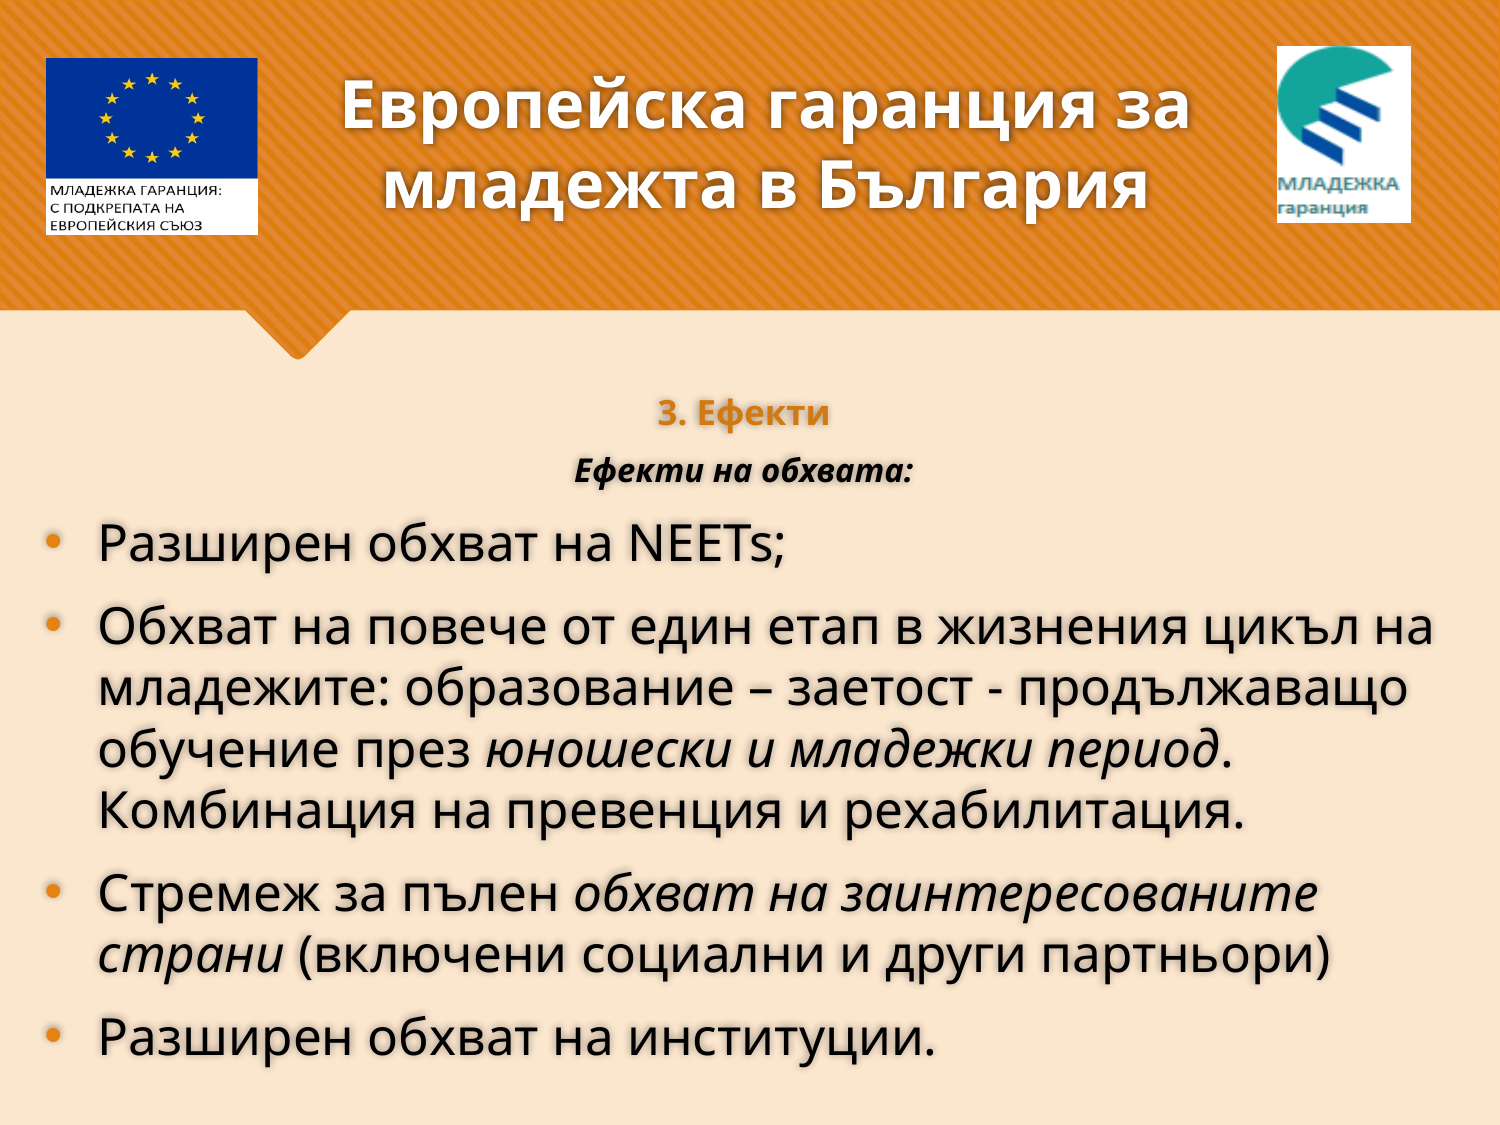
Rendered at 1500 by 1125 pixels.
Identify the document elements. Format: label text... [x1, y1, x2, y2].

picture [46, 58, 258, 235]
list 3. Ефекти Ефекти на обхвата: Разширен обхват на NEETs; Обхват на повече от един етап в жизнения цикъл на младежите: образование – заетост - продължаващо обучение през юношески и младежки период. Комбинация на превенция и рехабилитация. Стремеж за пълен обхват на заинтересованите страни (включени социални и други партньори) Разширен обхват на институции. [29, 361, 1459, 1094]
picture [1277, 46, 1411, 223]
title Европейска гаранция за младежта в България [320, 101, 1231, 230]
